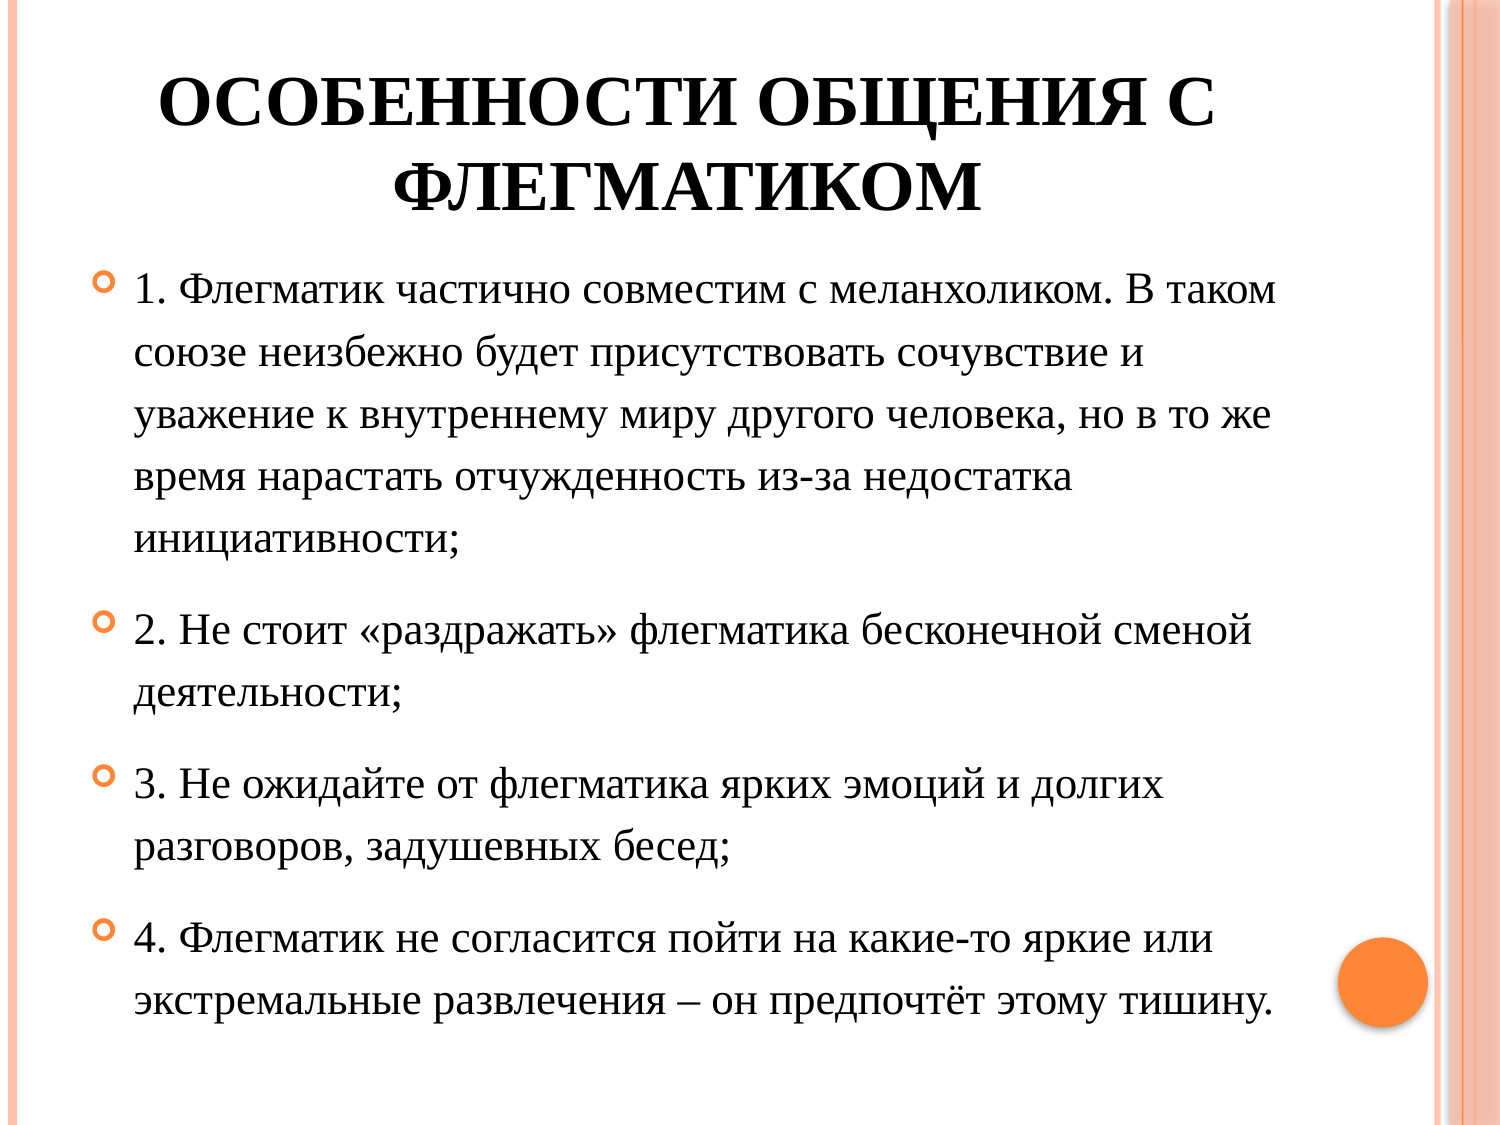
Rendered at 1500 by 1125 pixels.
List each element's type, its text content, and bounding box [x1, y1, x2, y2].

list 1. Флегматик частично совместим с меланхоликом. В таком союзе неизбежно будет присутствовать сочувствие и уважение к внутреннему миру другого человека, но в то же время нарастать отчужденность из-за недостатка инициативности; 2. Не стоит «раздражать» флегматика бесконечной сменой деятельности; 3. Не ожидайте от флегматика ярких эмоций и долгих разговоров, задушевных бесед; 4. Флегматик не согласится пойти на какие-то яркие или экстремальные развлечения – он предпочтёт этому тишину. [75, 243, 1300, 1062]
title Особенности общения с флегматиком [75, 45, 1300, 233]
